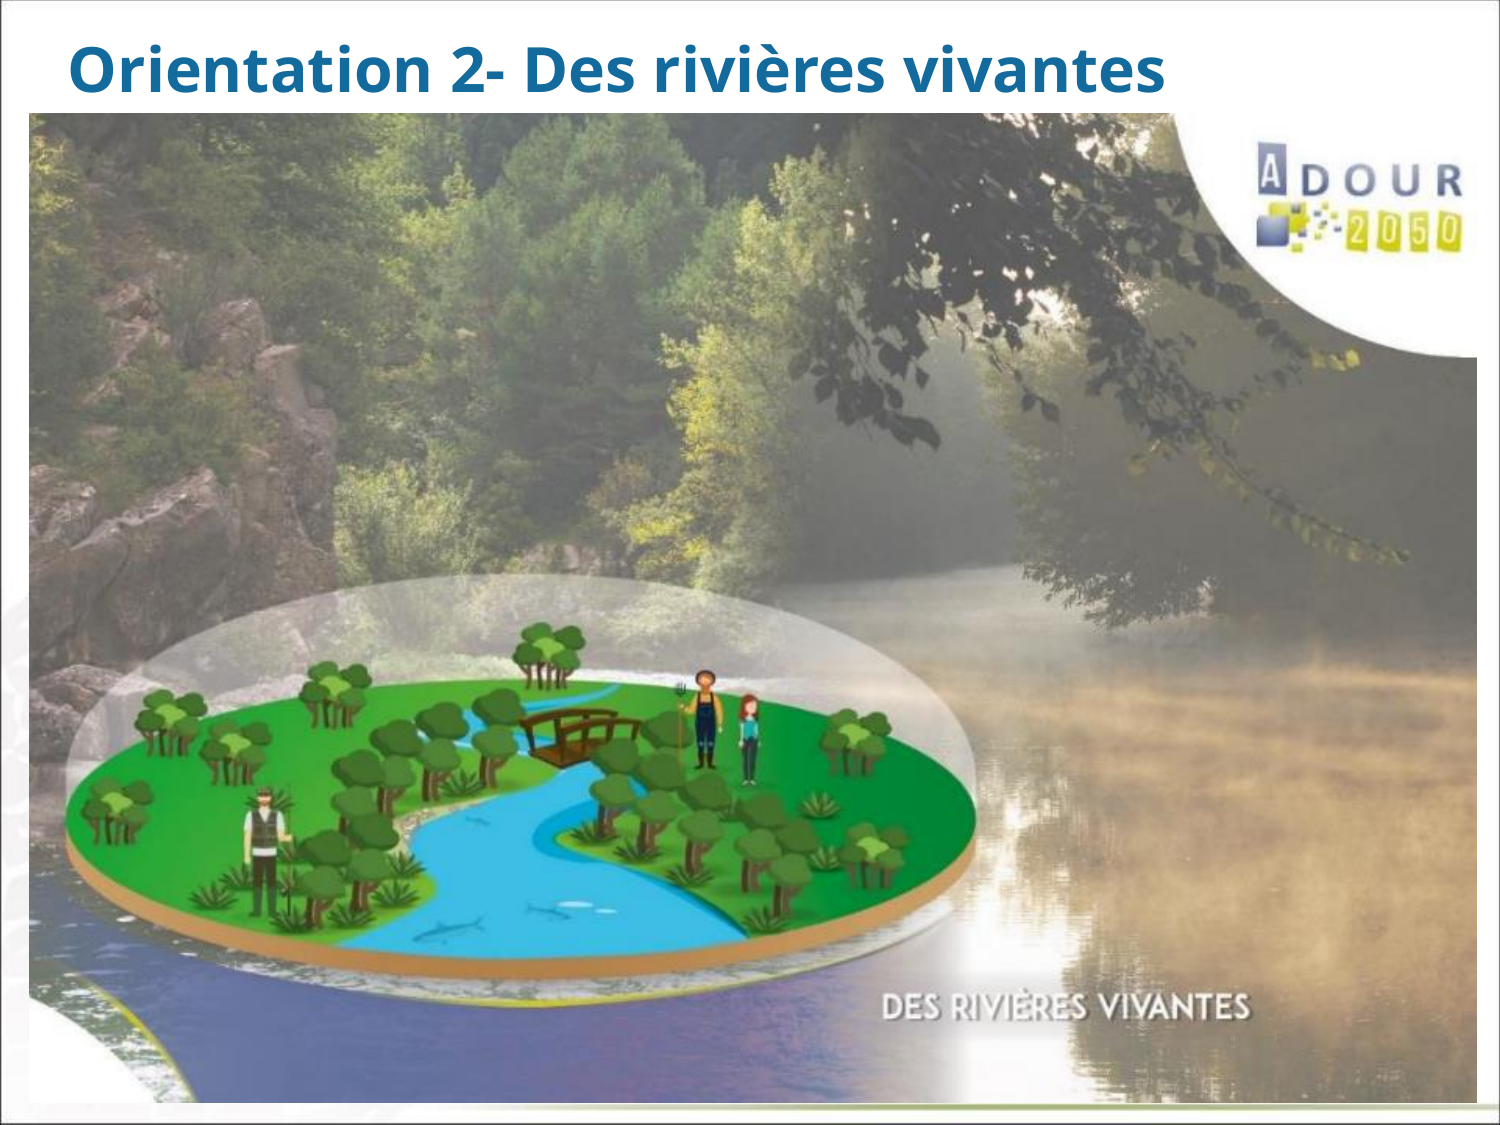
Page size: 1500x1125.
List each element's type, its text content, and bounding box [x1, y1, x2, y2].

text_box Orientation 2- Des rivières vivantes [53, 22, 1436, 112]
picture [0, 0, 1500, 1125]
